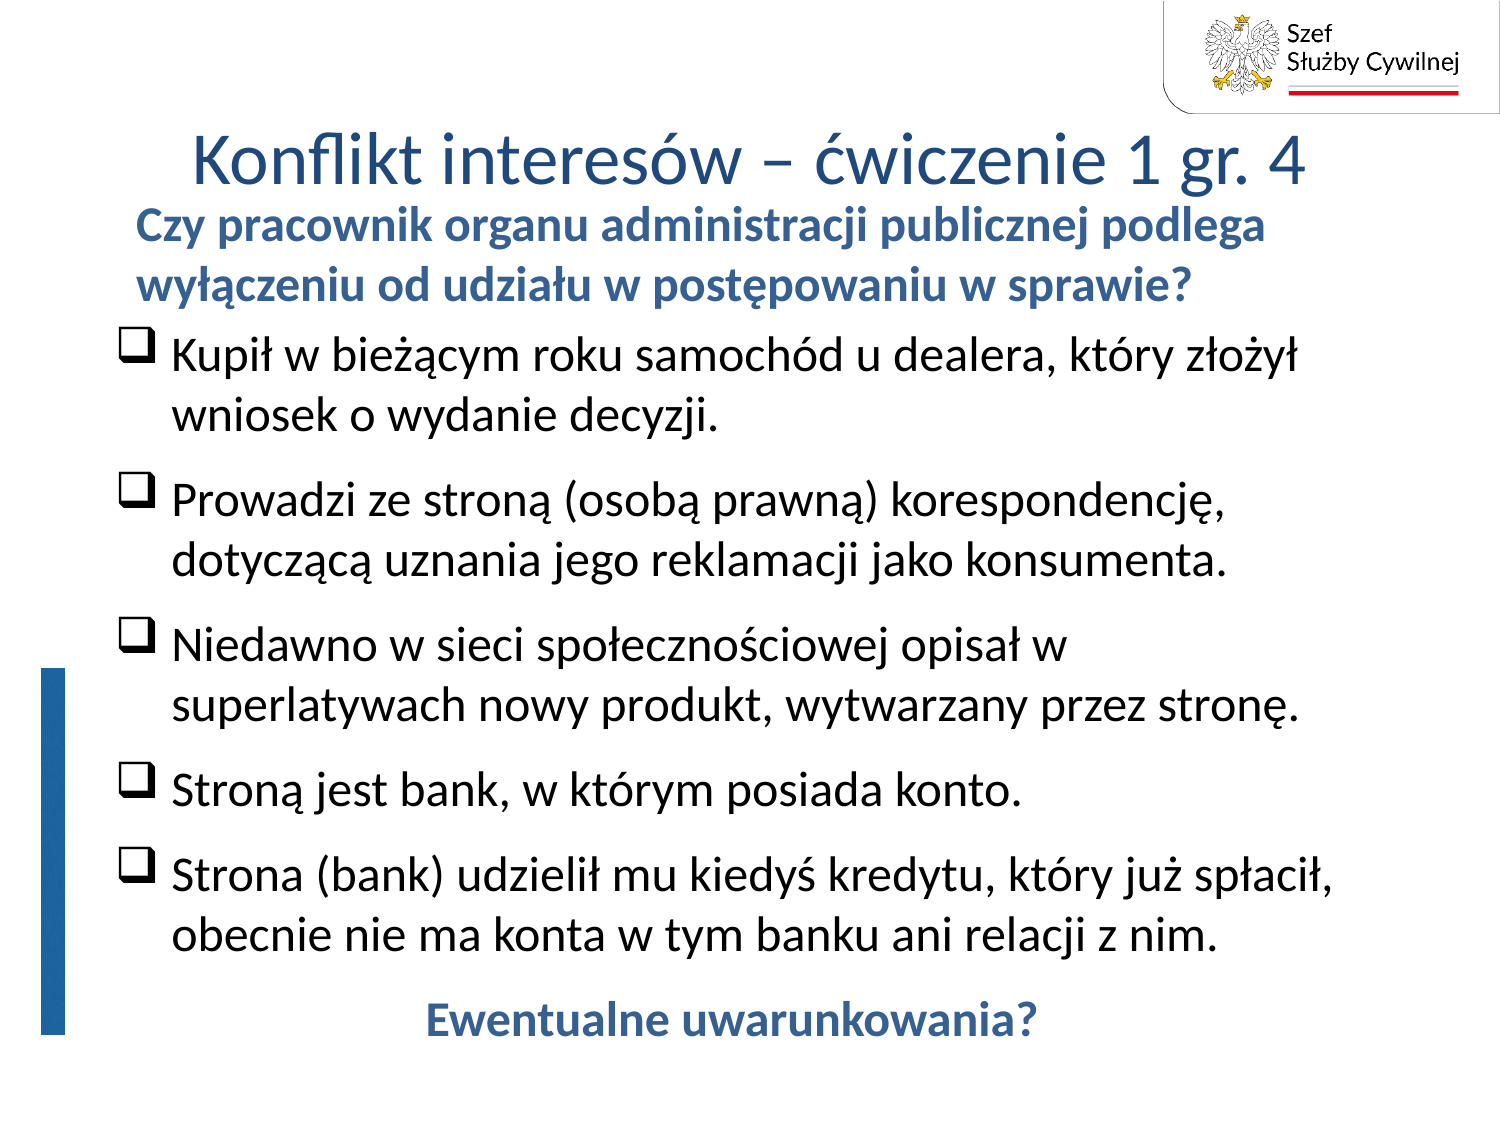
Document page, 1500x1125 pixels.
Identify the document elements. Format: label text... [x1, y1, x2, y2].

title Konflikt interesów – ćwiczenie 1 gr. 4 [100, 101, 1400, 227]
text_box Kupił w bieżącym roku samochód u dealera, który złożył wniosek o wydanie decyzji. Prowadzi ze stroną (osobą prawną) korespondencję, dotyczącą uznania jego reklamacji jako konsumenta. Niedawno w sieci społecznościowej opisał w superlatywach nowy produkt, wytwarzany przez stronę. Stroną jest bank, w którym posiada konto. Strona (bank) udzielił mu kiedyś kredytu, który już spłacił, obecnie nie ma konta w tym banku ani relacji z nim. Ewentualne uwarunkowania? [100, 314, 1365, 1055]
picture [41, 668, 65, 1035]
text_box Czy pracownik organu administracji publicznej podlega wyłączeniu od udziału w postępowaniu w sprawie? [121, 184, 1386, 320]
picture [1163, 0, 1500, 114]
